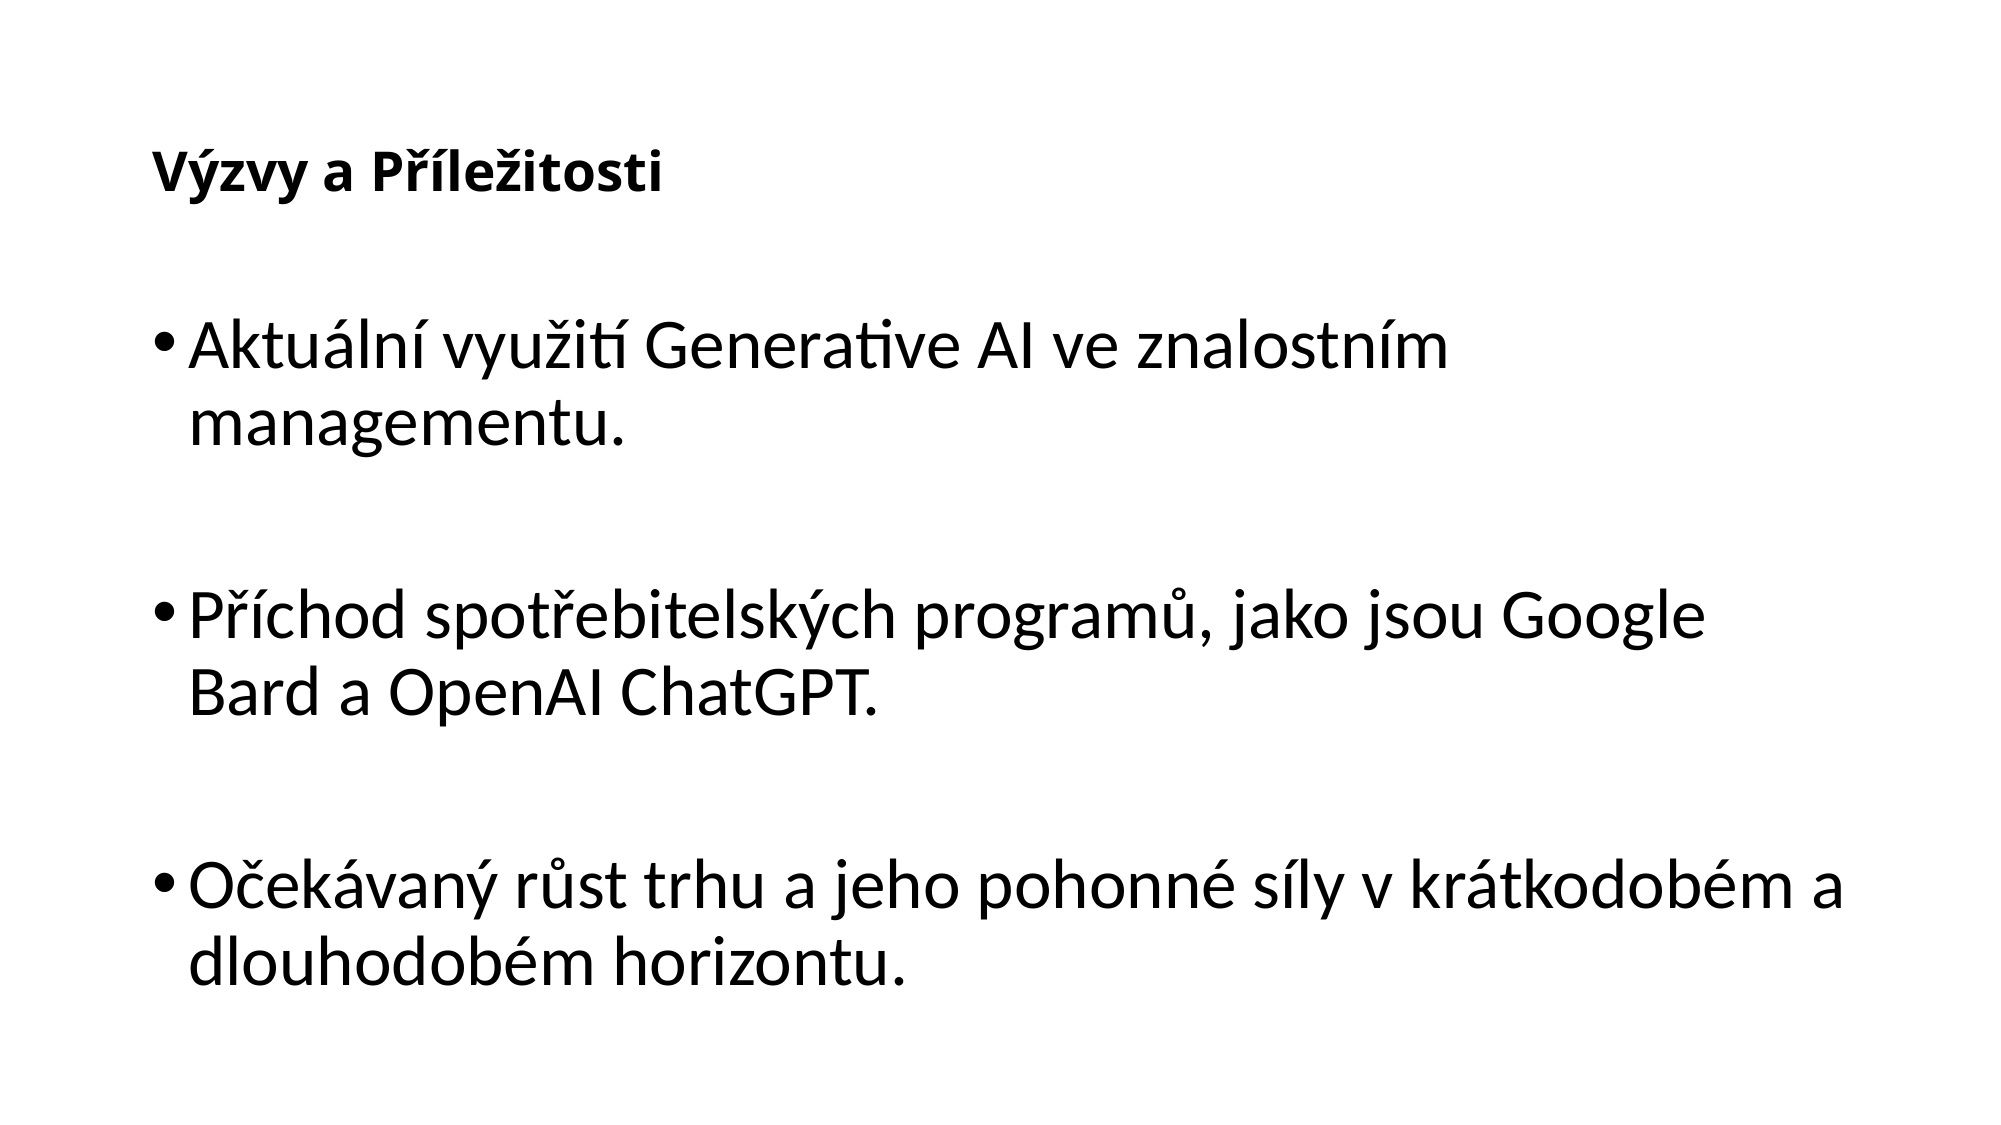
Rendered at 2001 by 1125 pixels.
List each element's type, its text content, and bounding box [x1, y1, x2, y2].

title Výzvy a Příležitosti [137, 136, 1863, 278]
list Aktuální využití Generative AI ve znalostním managementu. Příchod spotřebitelských programů, jako jsou Google Bard a OpenAI ChatGPT. Očekávaný růst trhu a jeho pohonné síly v krátkodobém a dlouhodobém horizontu. [137, 299, 1863, 1014]
